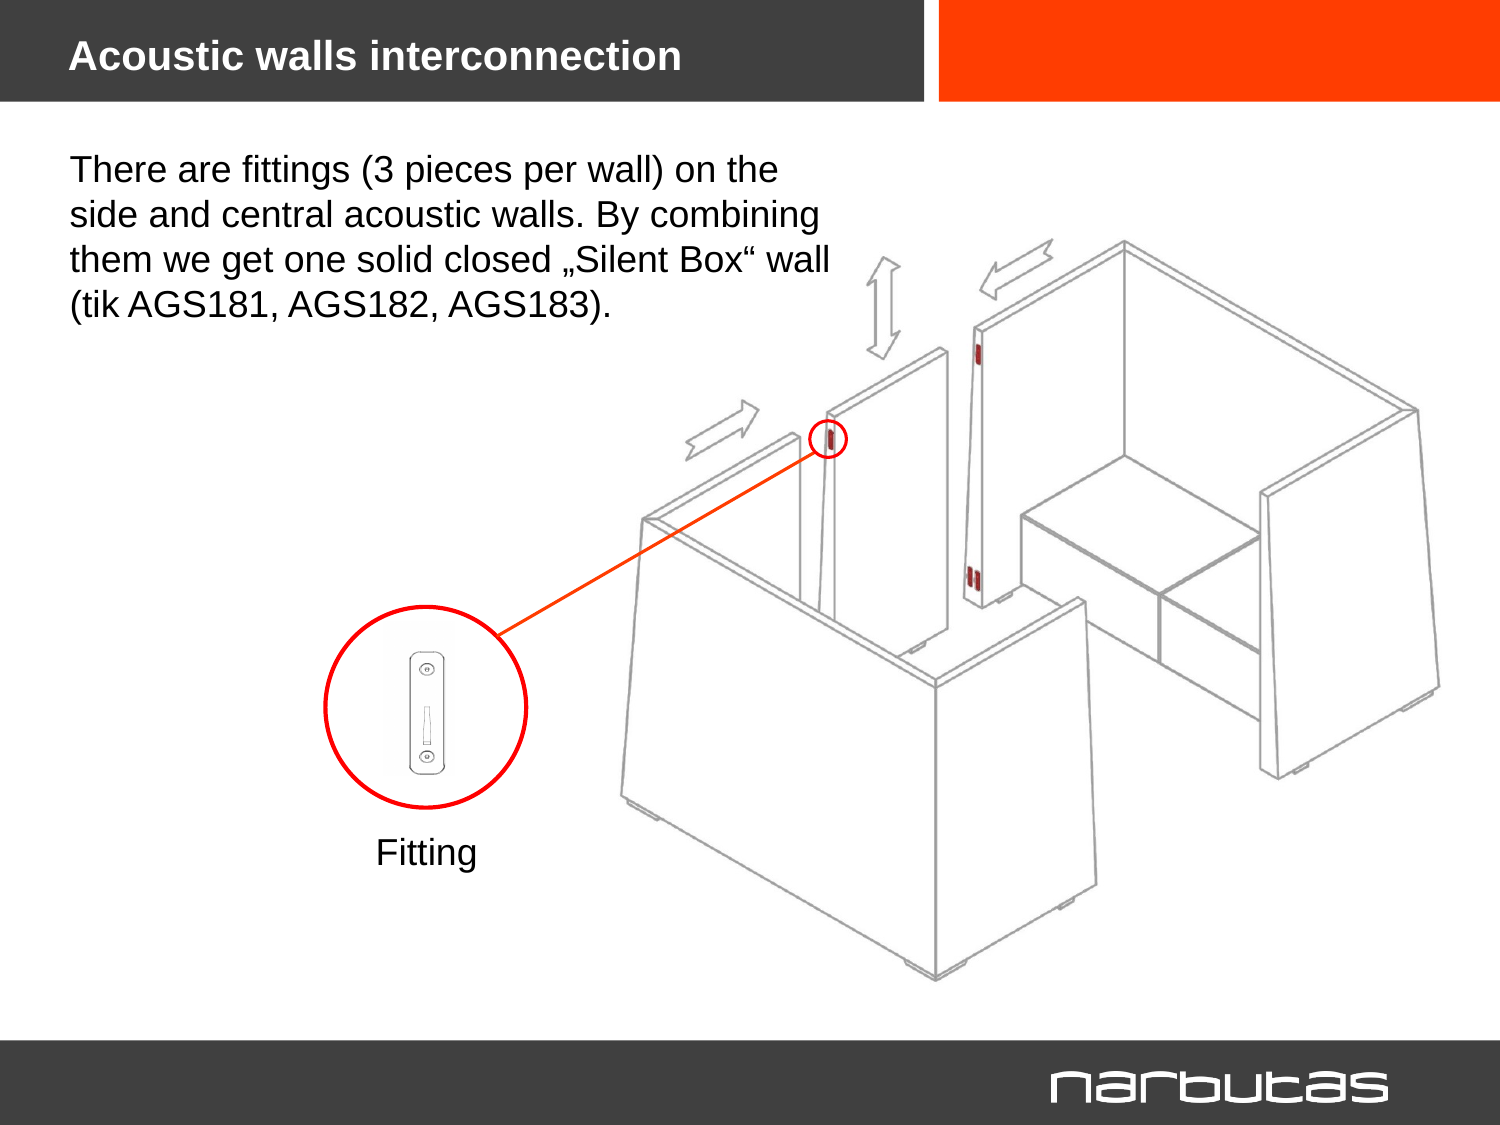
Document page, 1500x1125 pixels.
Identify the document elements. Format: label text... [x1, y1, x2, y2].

picture [604, 219, 1459, 989]
title Acoustic walls interconnection [53, 14, 762, 86]
text_box Fitting [360, 820, 493, 881]
text_box [323, 604, 529, 810]
text_box [891, 19, 1483, 90]
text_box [496, 451, 816, 637]
text_box There are fittings (3 pieces per wall) on the side and central acoustic walls. By combining them we get one solid closed „Silent Box“ wall (tik AGS181, AGS182, AGS183). [54, 137, 858, 332]
picture [342, 662, 497, 734]
picture [1051, 1071, 1388, 1103]
